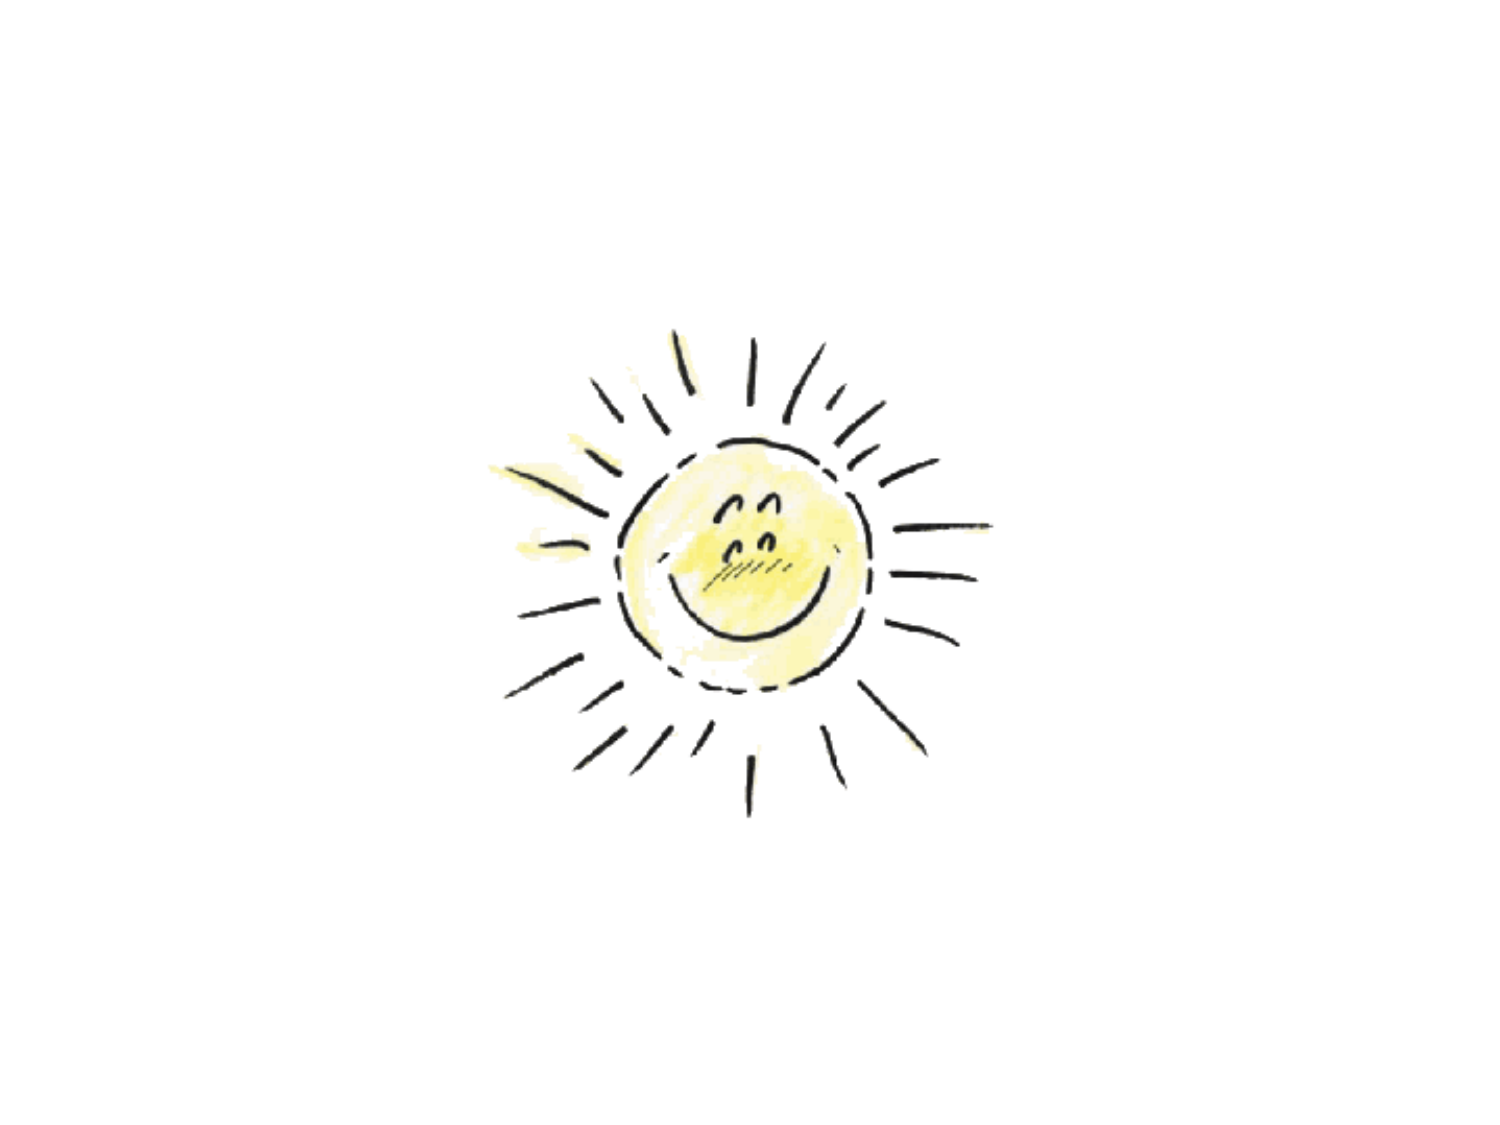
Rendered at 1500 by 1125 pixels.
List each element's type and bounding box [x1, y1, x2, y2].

text_box [424, 265, 1076, 860]
